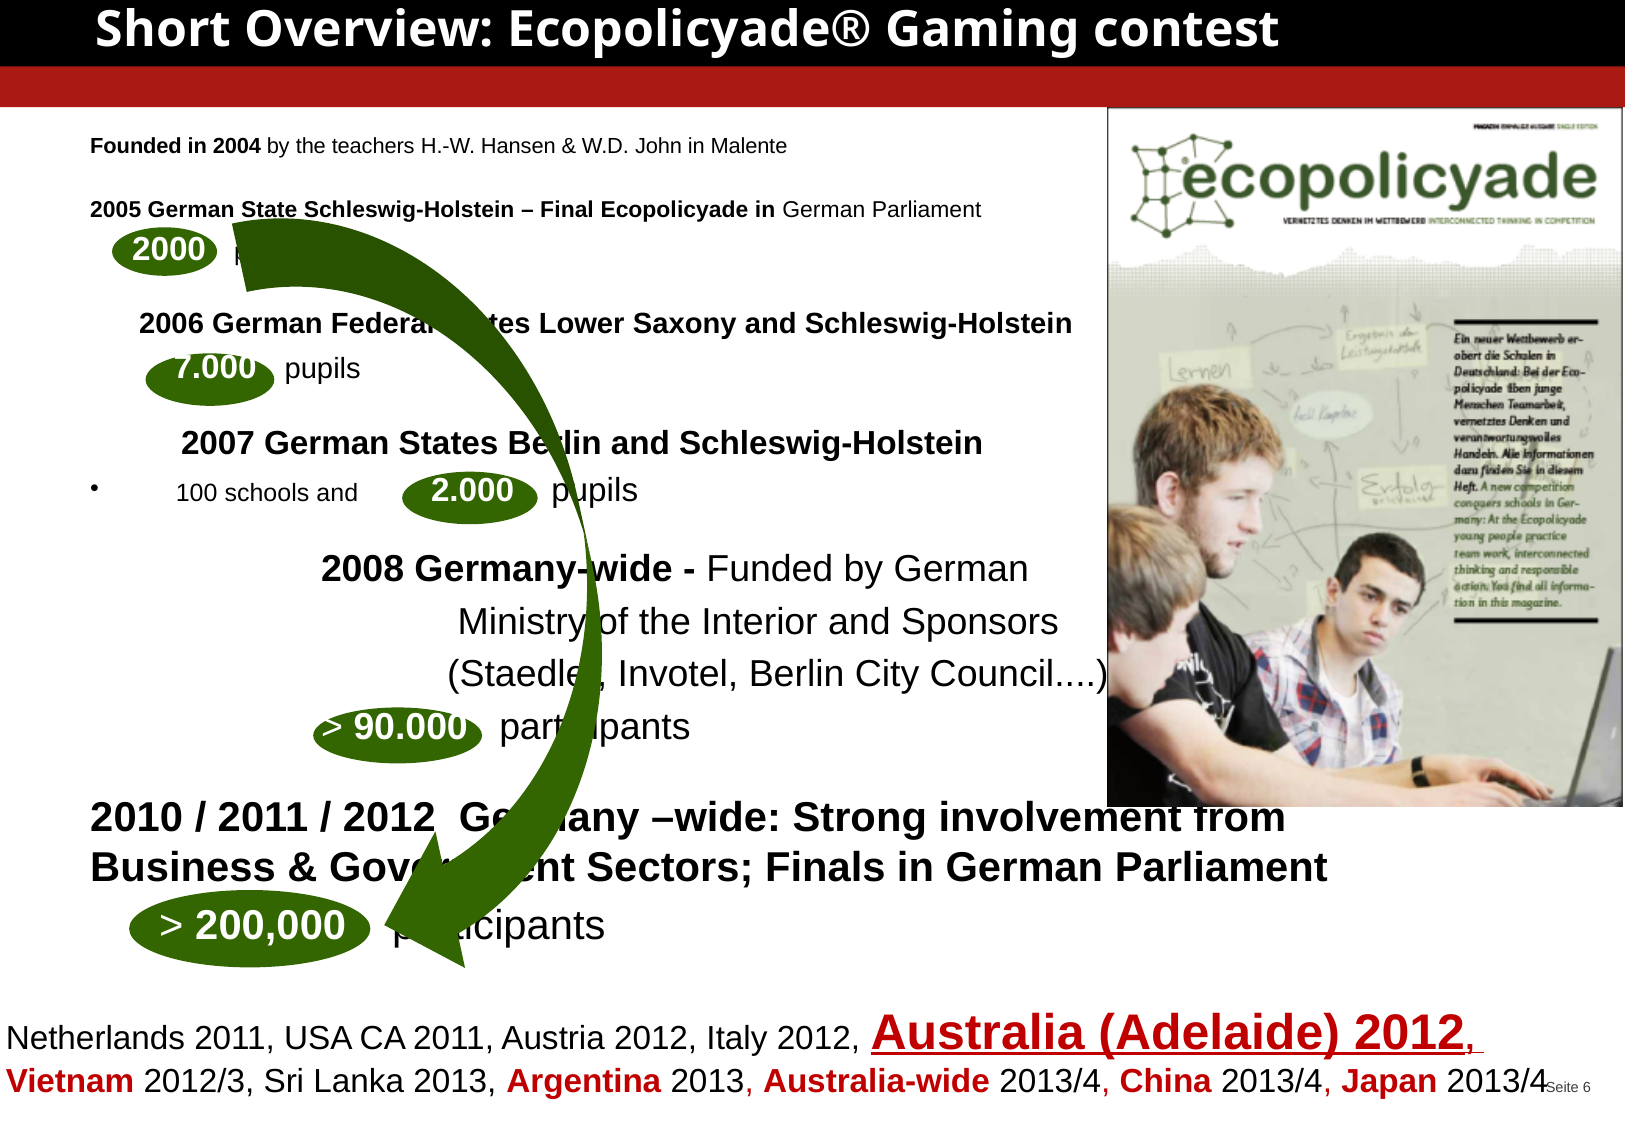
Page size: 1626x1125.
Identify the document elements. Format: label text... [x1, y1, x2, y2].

text_box Short Overview: Ecopolicyade® Gaming contest [95, 1, 1625, 114]
picture [1106, 106, 1623, 807]
text_box [231, 218, 602, 968]
text_box [129, 922, 371, 968]
text_box [0, 0, 1625, 66]
text_box Netherlands 2011, USA CA 2011, Austria 2012, Italy 2012, Australia (Adelaide) 2012, Vietnam 2012/3, Sri Lanka 2013, Argentina 2013, Australia-wide 2013/4, China 2013/4, Japan 2013/4 [0, 993, 1625, 1106]
text_box [0, 66, 95, 108]
list Founded in 2004 by the teachers H.-W. Hansen & W.D. John in Malente 2005 German State Schleswig-Holstein – Final Ecopolicyade in German Parliament 2000 pupils 2006 German Federal States Lower Saxony and Schleswig-Holstein 7.000 pupils 2007 German States Berlin and Schleswig-Holstein 100 schools and 2.000 pupils 2008 Germany-wide - Funded by German Ministry of the Interior and Sponsors (Staedler, Invotel, Berlin City Council....) > 90.000 participants 2010 / 2011 / 2012 Germany –wide: Strong involvement from Business & Government Sectors; Finals in German Parliament > 200,000 participants [90, 131, 1483, 922]
